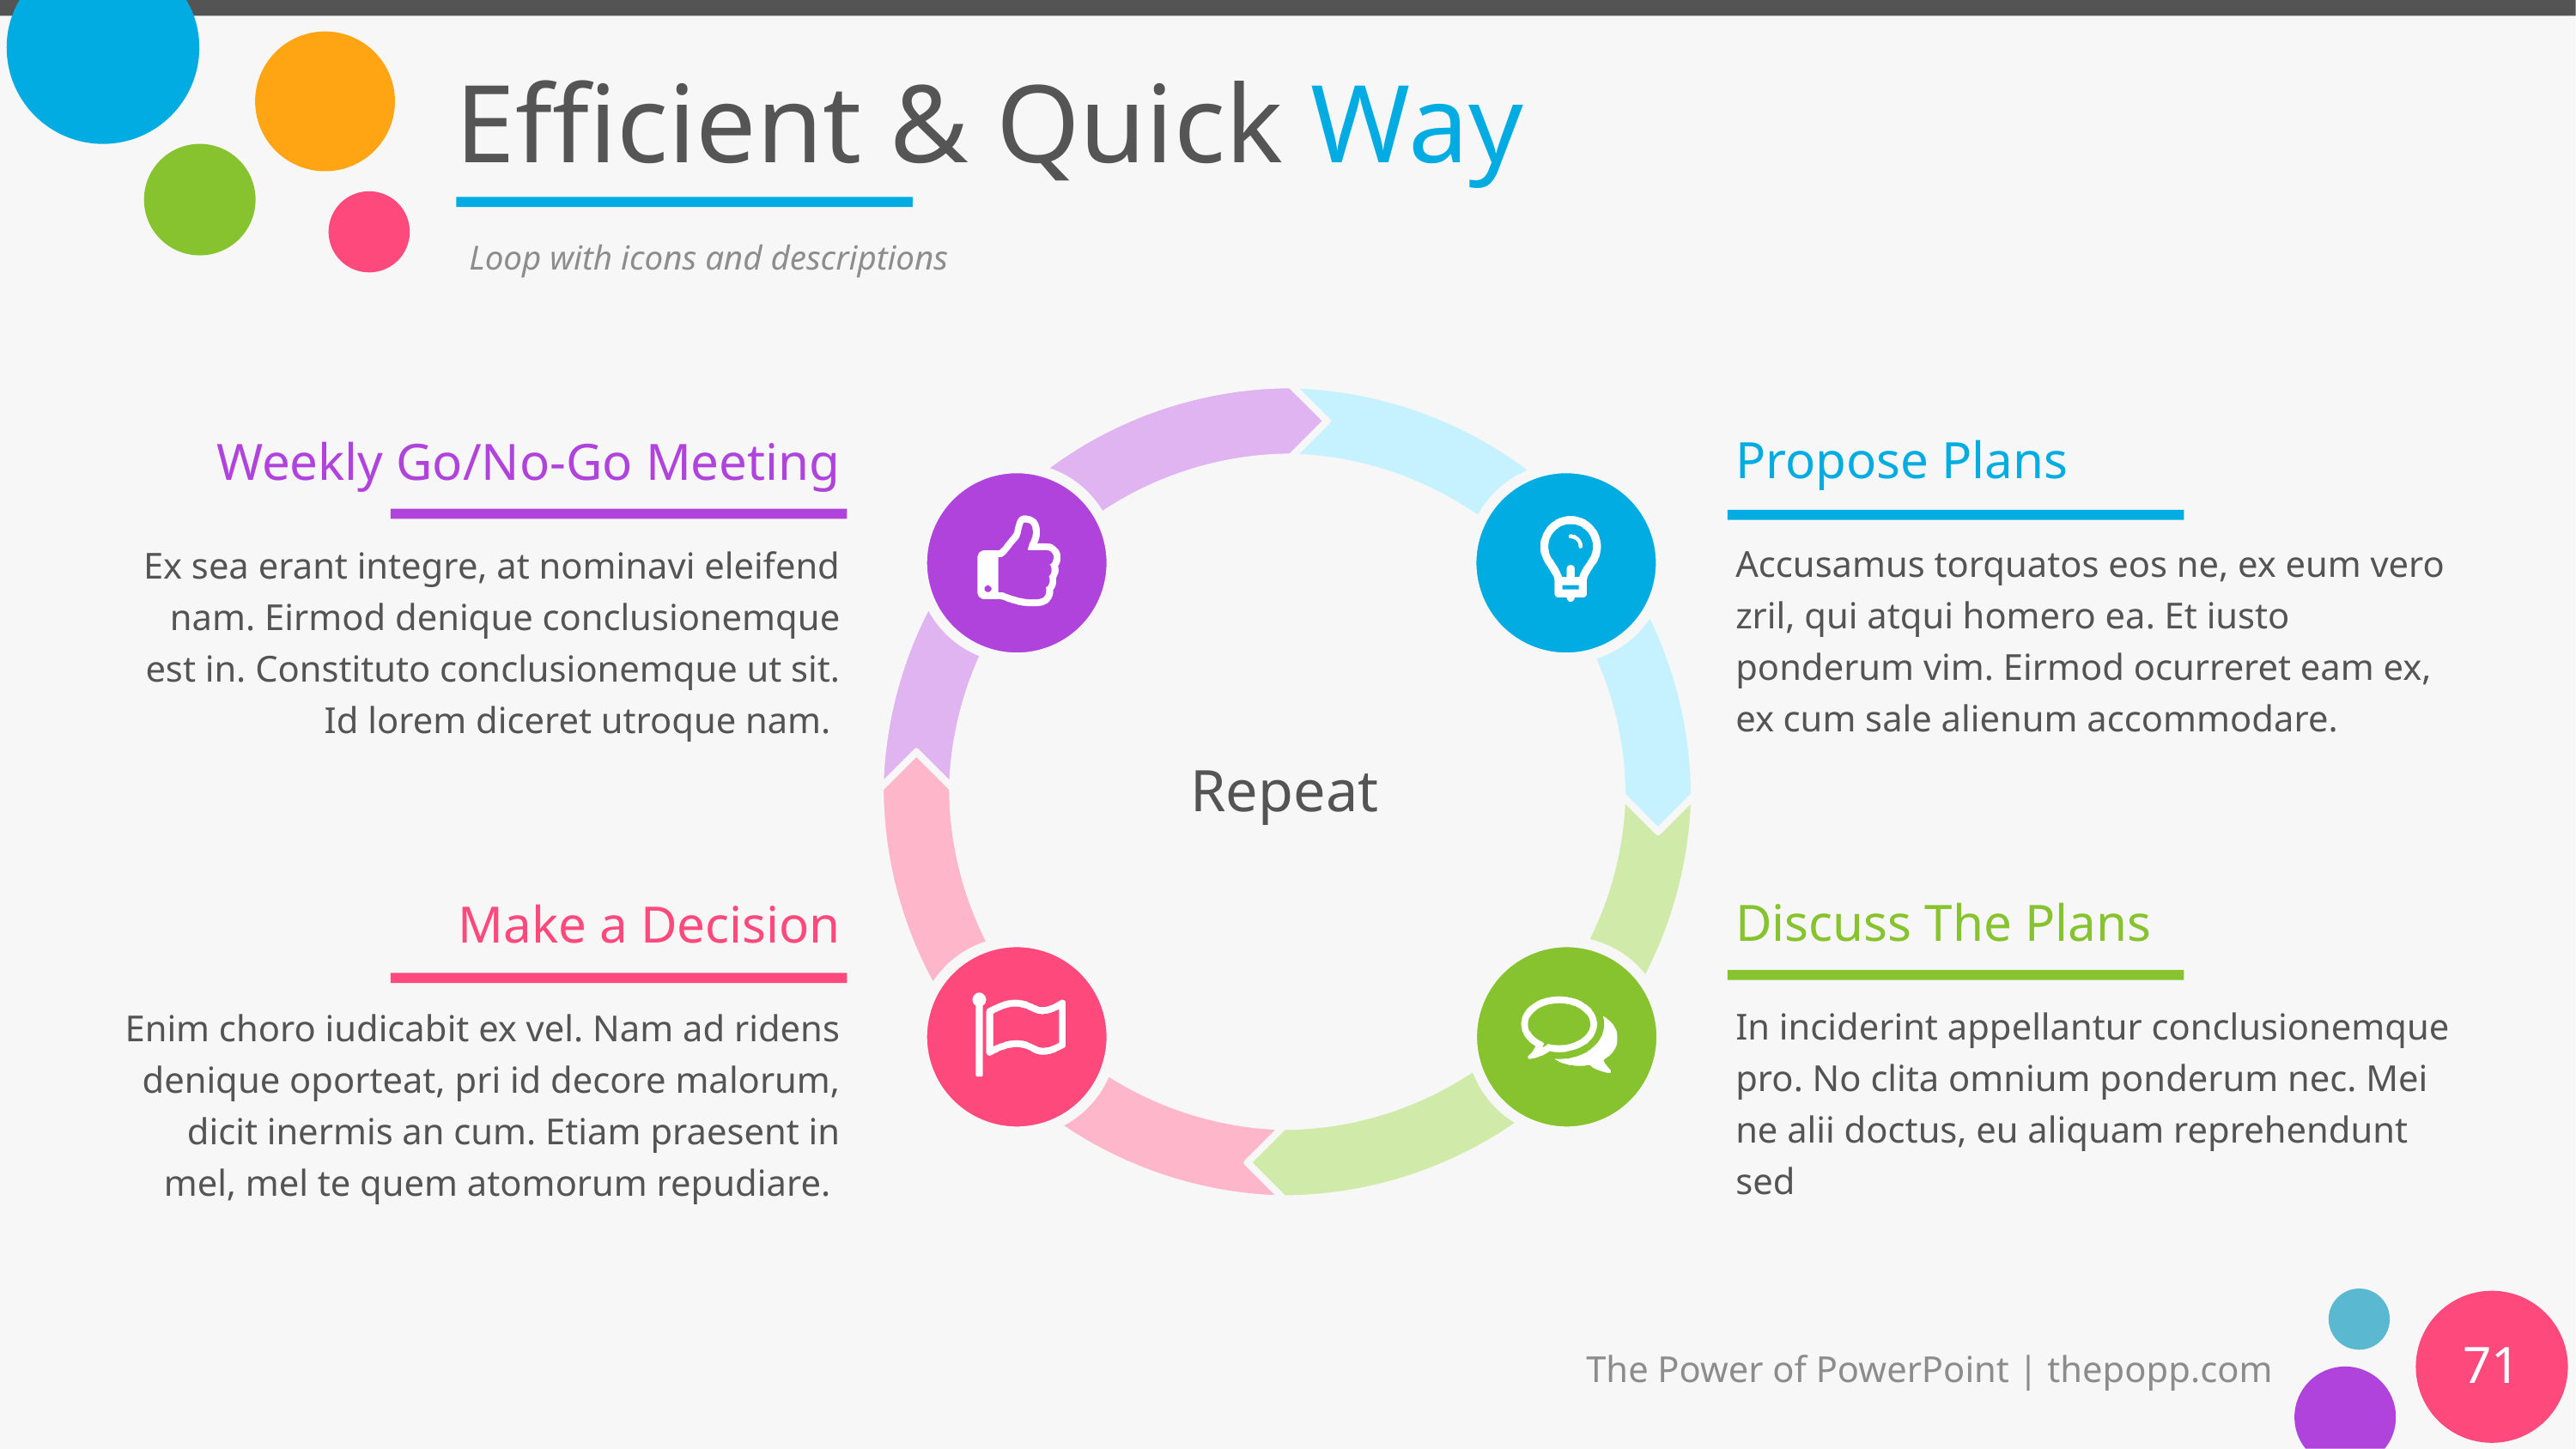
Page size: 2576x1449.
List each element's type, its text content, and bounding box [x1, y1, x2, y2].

list Accusamus torquatos eos ne, ex eum vero zril, qui atqui homero ea. Et iusto ponderum vim. Eirmod ocurreret eam ex, ex cum sale alienum accommodare. [1712, 521, 2487, 755]
title Efficient & Quick Way [433, 34, 2454, 204]
list Loop with icons and descriptions [446, 217, 2465, 288]
picture [1540, 517, 1601, 601]
list Enim choro iudicabit ex vel. Nam ad ridens denique oporteat, pri id decore malorum, dicit inermis an cum. Etiam praesent in mel, mel te quem atomorum repudiare. [89, 985, 864, 1219]
list In inciderint appellantur conclusionemque pro. No clita omnium ponderum nec. Mei ne alii doctus, eu aliquam reprehendunt sed [1712, 984, 2487, 1217]
picture [1520, 985, 1618, 1083]
list Propose Plans [1712, 391, 2487, 500]
picture [970, 985, 1068, 1083]
list Ex sea erant integre, at nominavi eleifend nam. Eirmod denique conclusionemque est in. Constituto conclusionemque ut sit. Id lorem diceret utroque nam. [89, 523, 864, 756]
slide_number 71 [2415, 1328, 2568, 1406]
list Weekly Go/No-Go Meeting [89, 392, 864, 502]
footer The Power of PowerPoint | thepopp.com [1479, 1332, 2296, 1410]
list Make a Decision [89, 855, 864, 965]
picture [970, 512, 1068, 609]
list Repeat [983, 727, 1586, 837]
list Discuss The Plans [1712, 853, 2487, 963]
